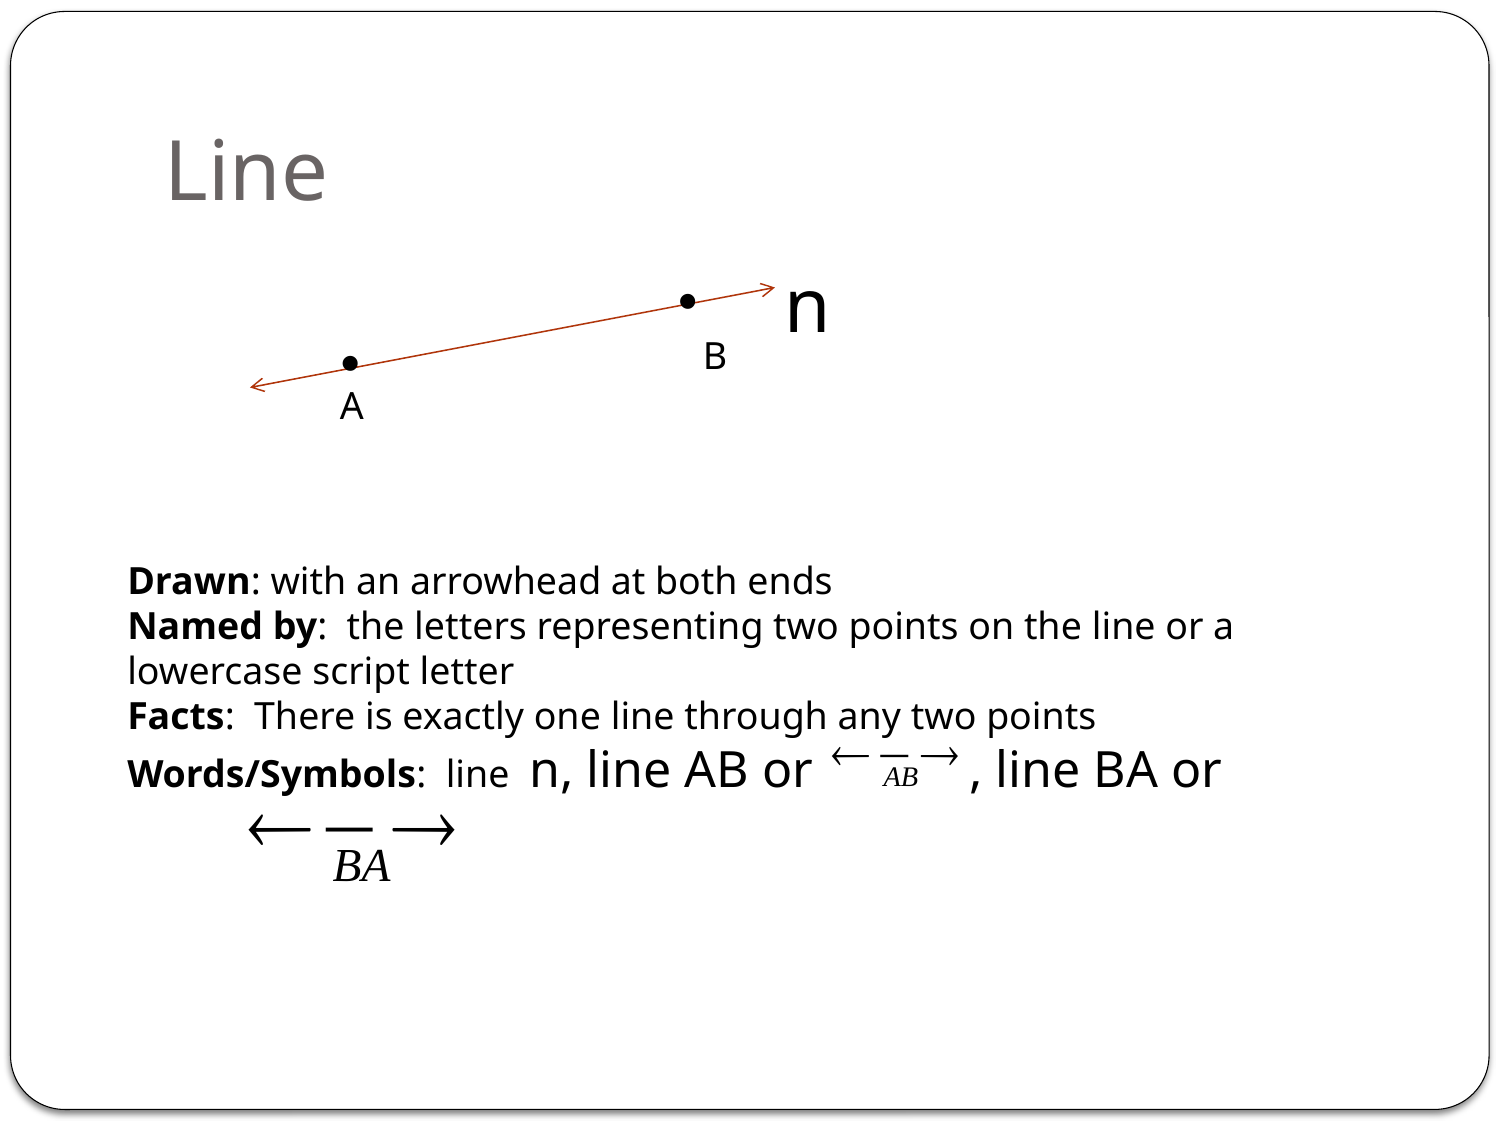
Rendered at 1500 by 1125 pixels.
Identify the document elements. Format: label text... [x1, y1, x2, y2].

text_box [237, 799, 488, 895]
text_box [824, 737, 976, 795]
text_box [249, 287, 776, 388]
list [337, 349, 371, 384]
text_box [674, 287, 709, 321]
text_box n [769, 249, 846, 355]
text_box Drawn: with an arrowhead at both ends Named by: the letters representing two points on the line or a lowercase script letter Facts: There is exactly one line through any two points Words/Symbols: line n, line AB or , line BA or [112, 549, 1263, 865]
title Line [150, 45, 1425, 233]
text_box A [324, 397, 363, 435]
